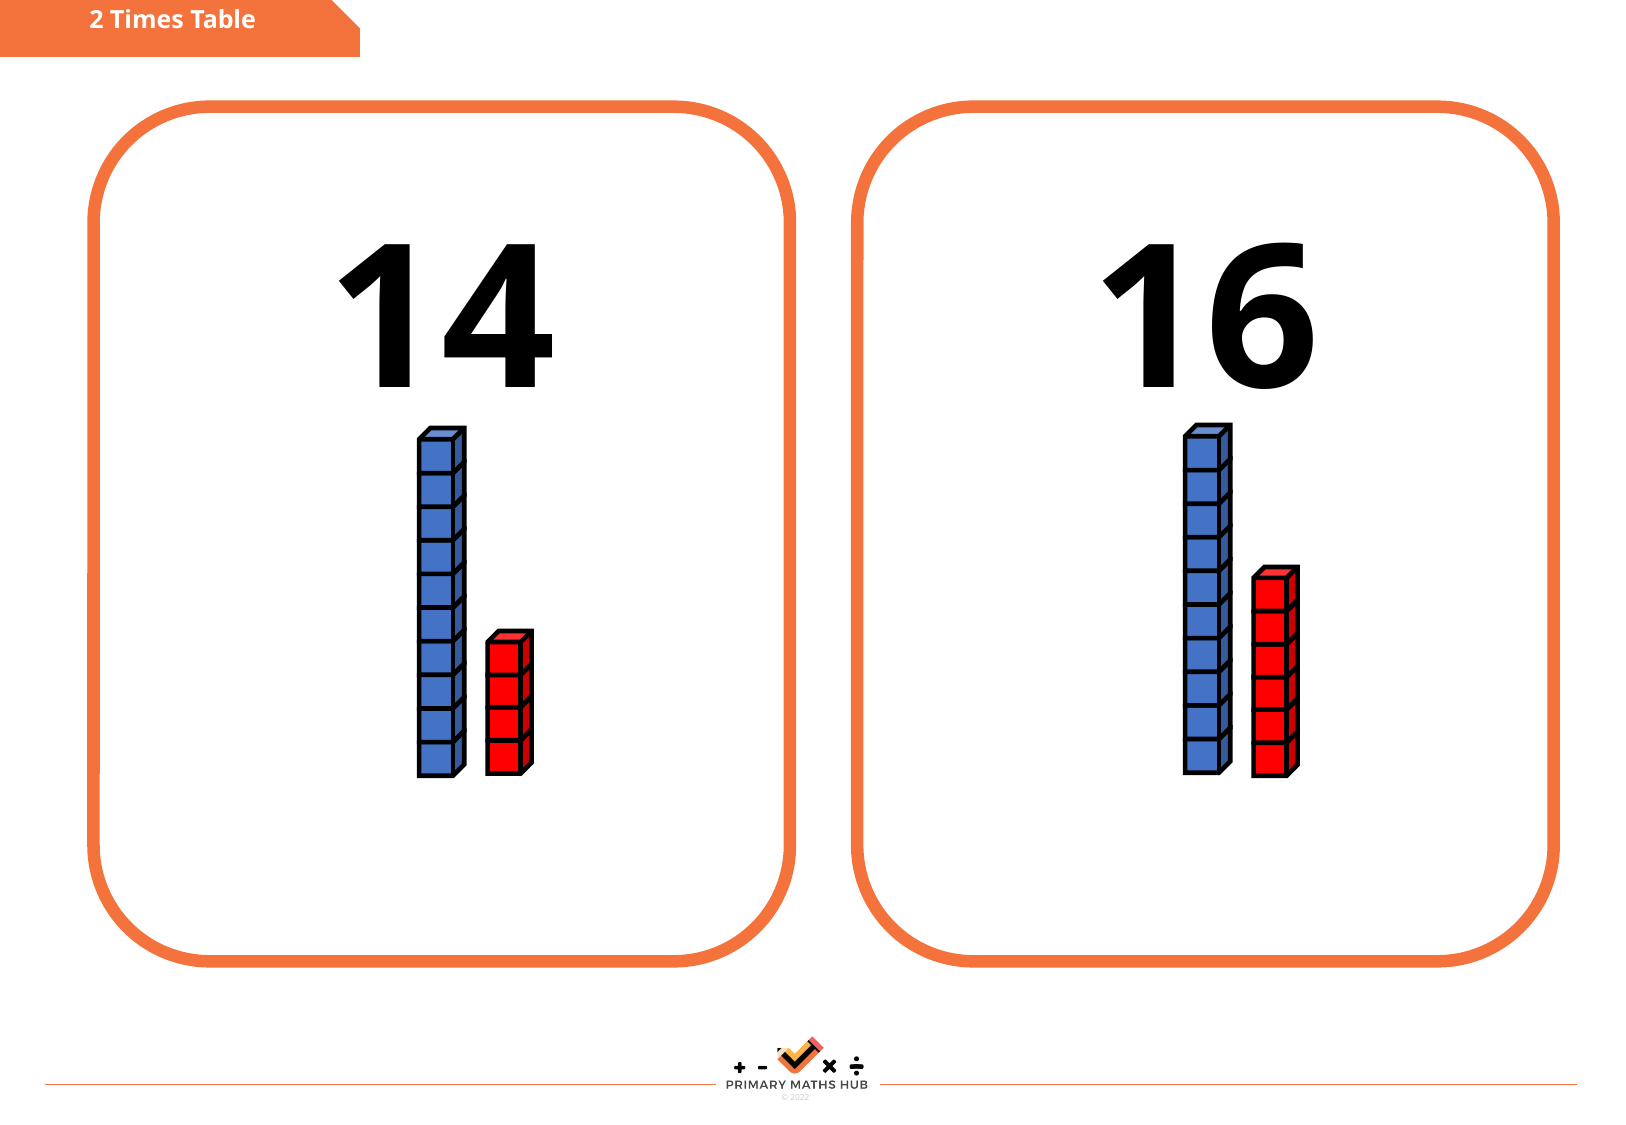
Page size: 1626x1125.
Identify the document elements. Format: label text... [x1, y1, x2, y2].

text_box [1253, 566, 1298, 776]
text_box 14 [93, 179, 790, 435]
text_box [92, 207, 792, 963]
picture [722, 1034, 872, 1094]
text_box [487, 630, 532, 774]
text_box [100, 105, 783, 179]
text_box © 2022 [720, 1084, 870, 1110]
text_box 2 Times Table [0, 0, 361, 58]
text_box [419, 427, 465, 776]
text_box [856, 209, 1555, 963]
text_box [1185, 424, 1231, 773]
text_box 16 [857, 179, 1554, 435]
text_box [864, 105, 1547, 179]
